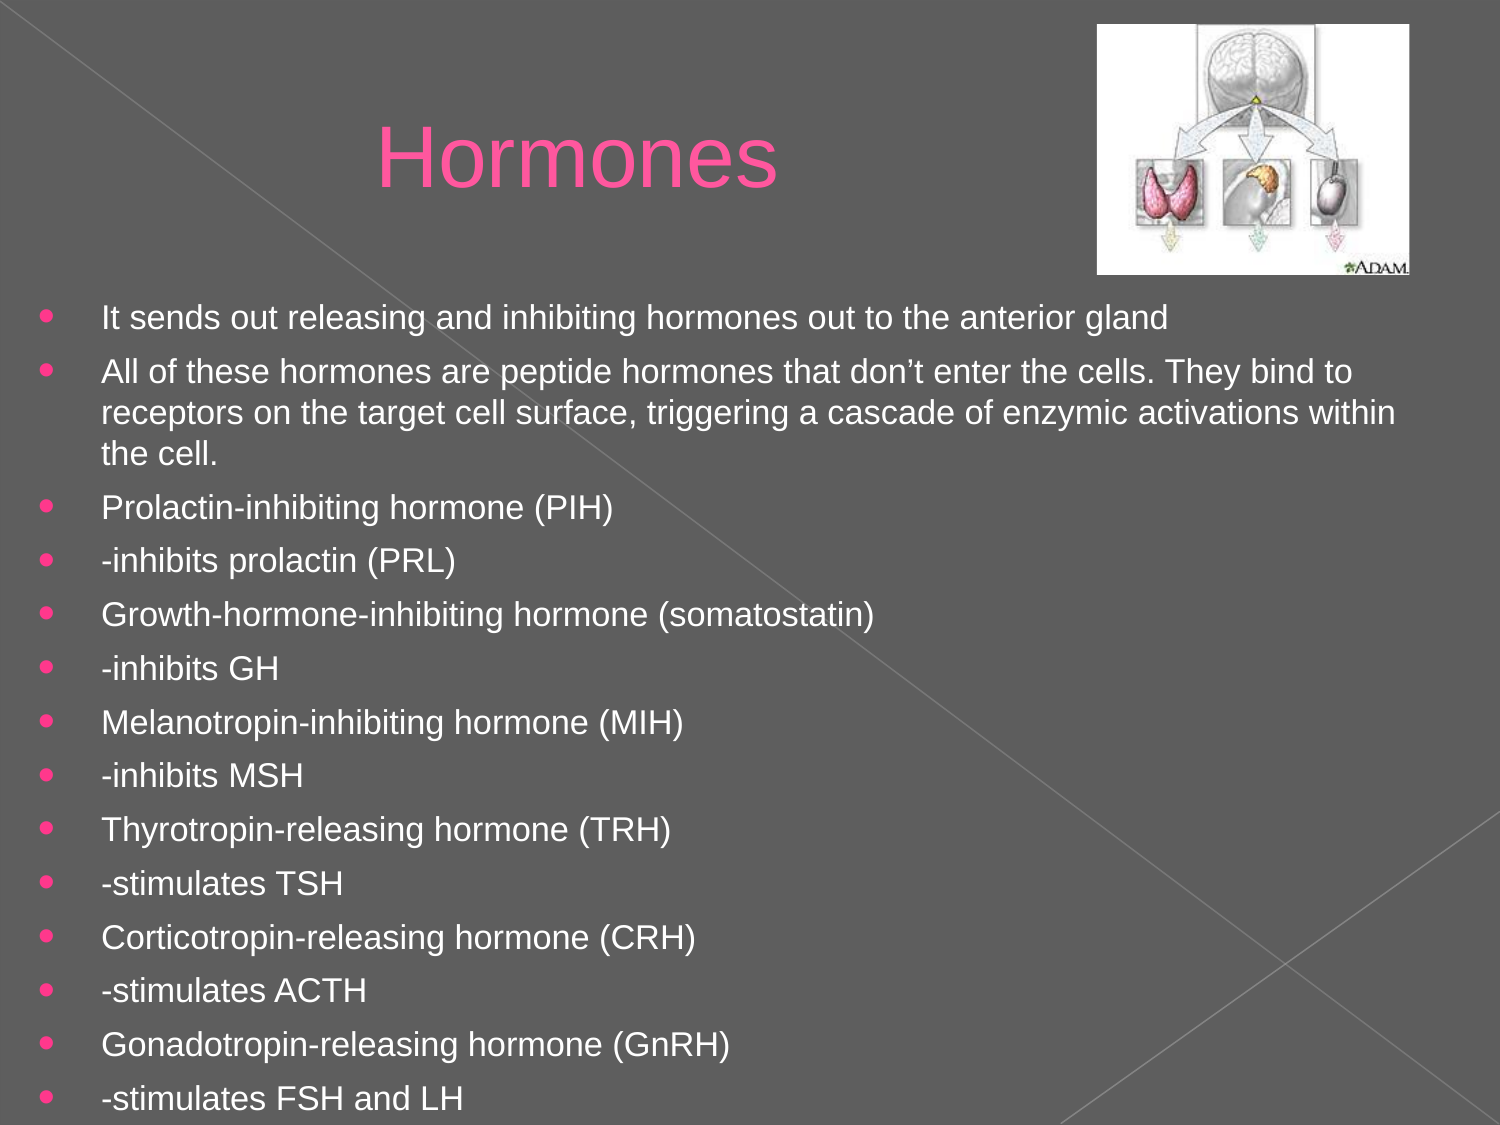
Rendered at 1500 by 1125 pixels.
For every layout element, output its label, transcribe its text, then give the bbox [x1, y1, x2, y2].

list It sends out releasing and inhibiting hormones out to the anterior gland All of these hormones are peptide hormones that don’t enter the cells. They bind to receptors on the target cell surface, triggering a cascade of enzymic activations within the cell. Prolactin-inhibiting hormone (PIH) -inhibits prolactin (PRL) Growth-hormone-inhibiting hormone (somatostatin) -inhibits GH Melanotropin-inhibiting hormone (MIH) -inhibits MSH Thyrotropin-releasing hormone (TRH) -stimulates TSH Corticotropin-releasing hormone (CRH) -stimulates ACTH Gonadotropin-releasing hormone (GnRH) -stimulates FSH and LH Growth-hormone-releasing hormone (GHRH) -stimulates GH [12, 287, 1438, 1125]
text_box [1096, 24, 1410, 275]
title Hormones [0, 50, 1096, 254]
